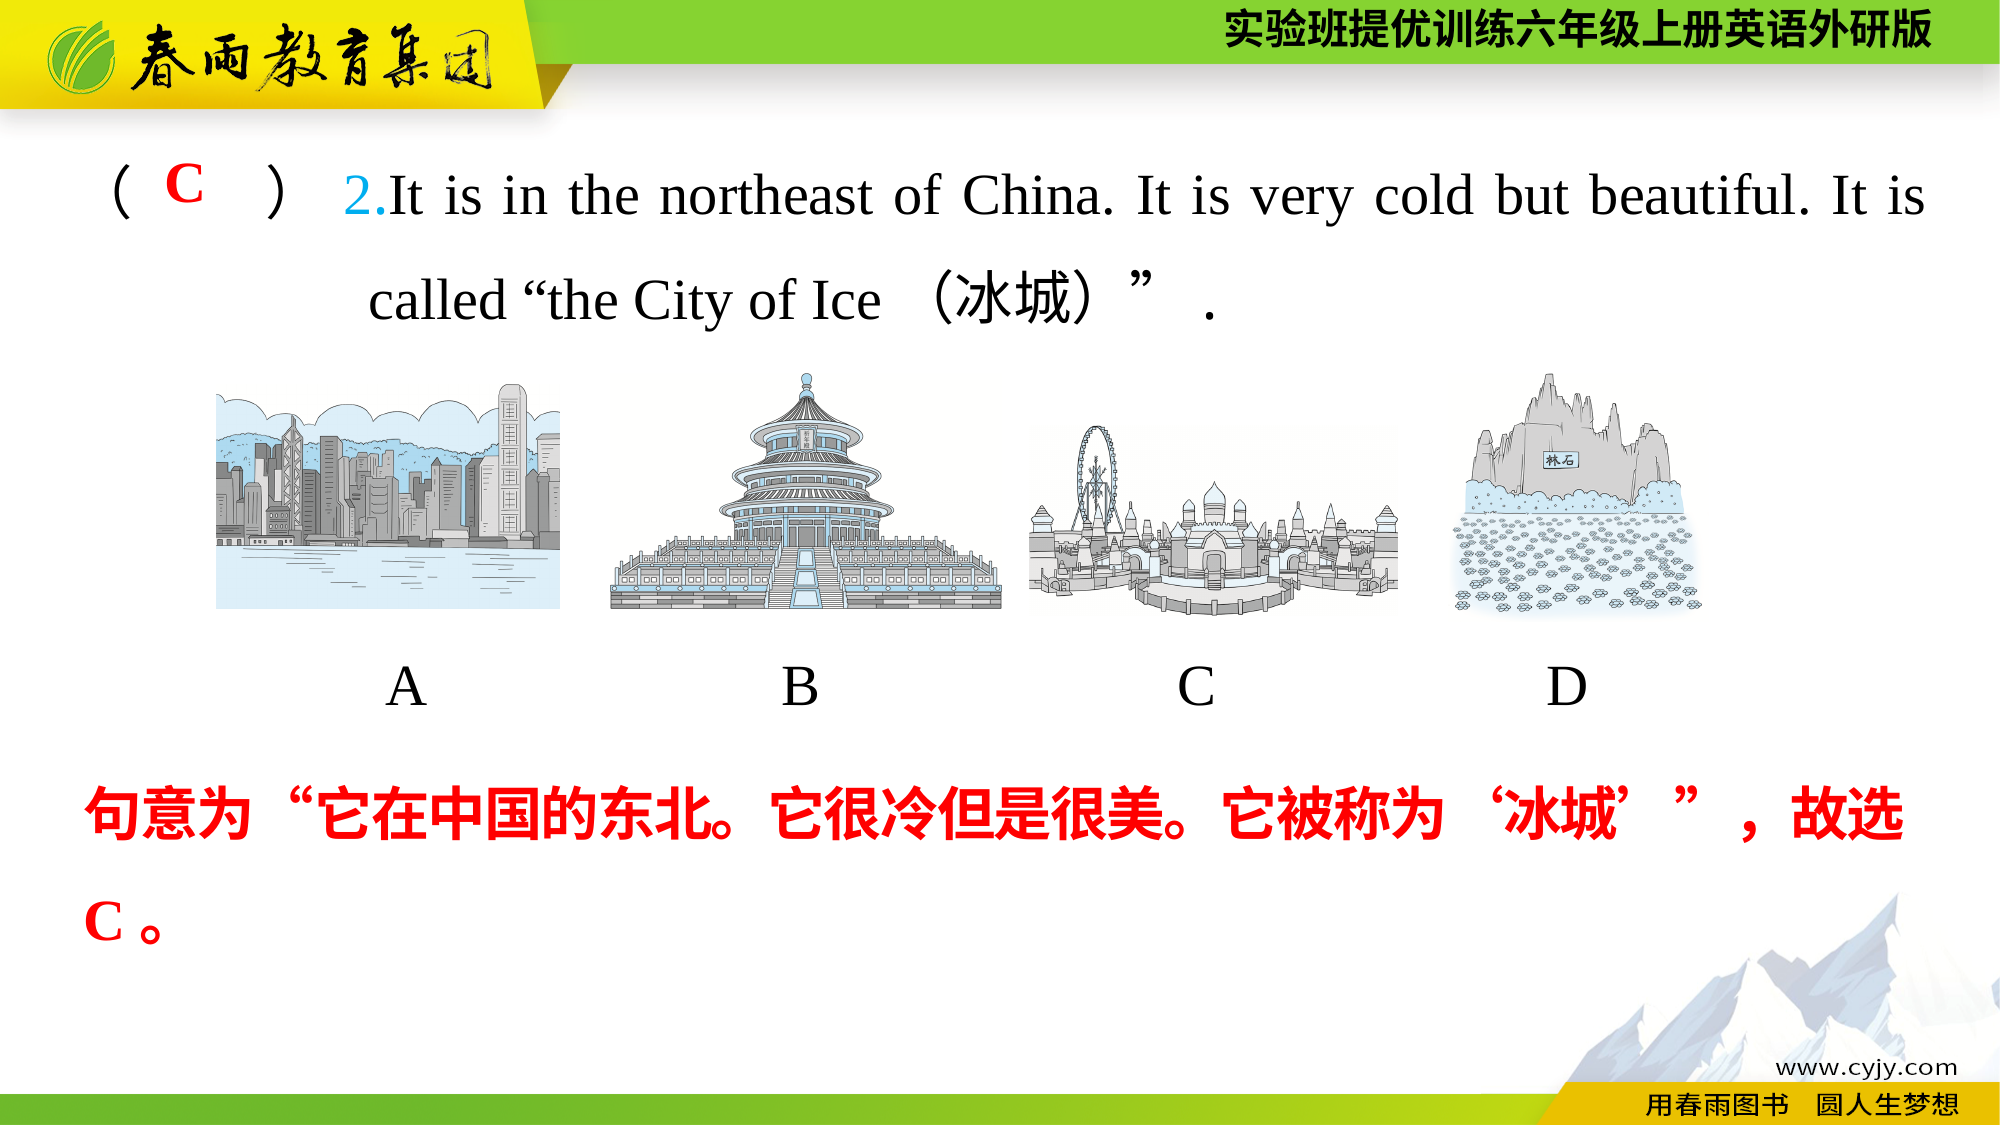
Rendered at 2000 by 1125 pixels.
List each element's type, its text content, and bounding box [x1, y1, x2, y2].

picture [0, 0, 2000, 1125]
list （ ）2.It is in the northeast of China. It is very cold but beautiful. It is called “the City of Ice（冰城）”. [59, 113, 1944, 328]
text_box A B C D [370, 605, 1898, 725]
text_box 句意为“它在中国的东北。它很冷但是很美。它被称为‘冰城’”，故选C。 [68, 734, 1934, 960]
text_box C [149, 137, 234, 222]
